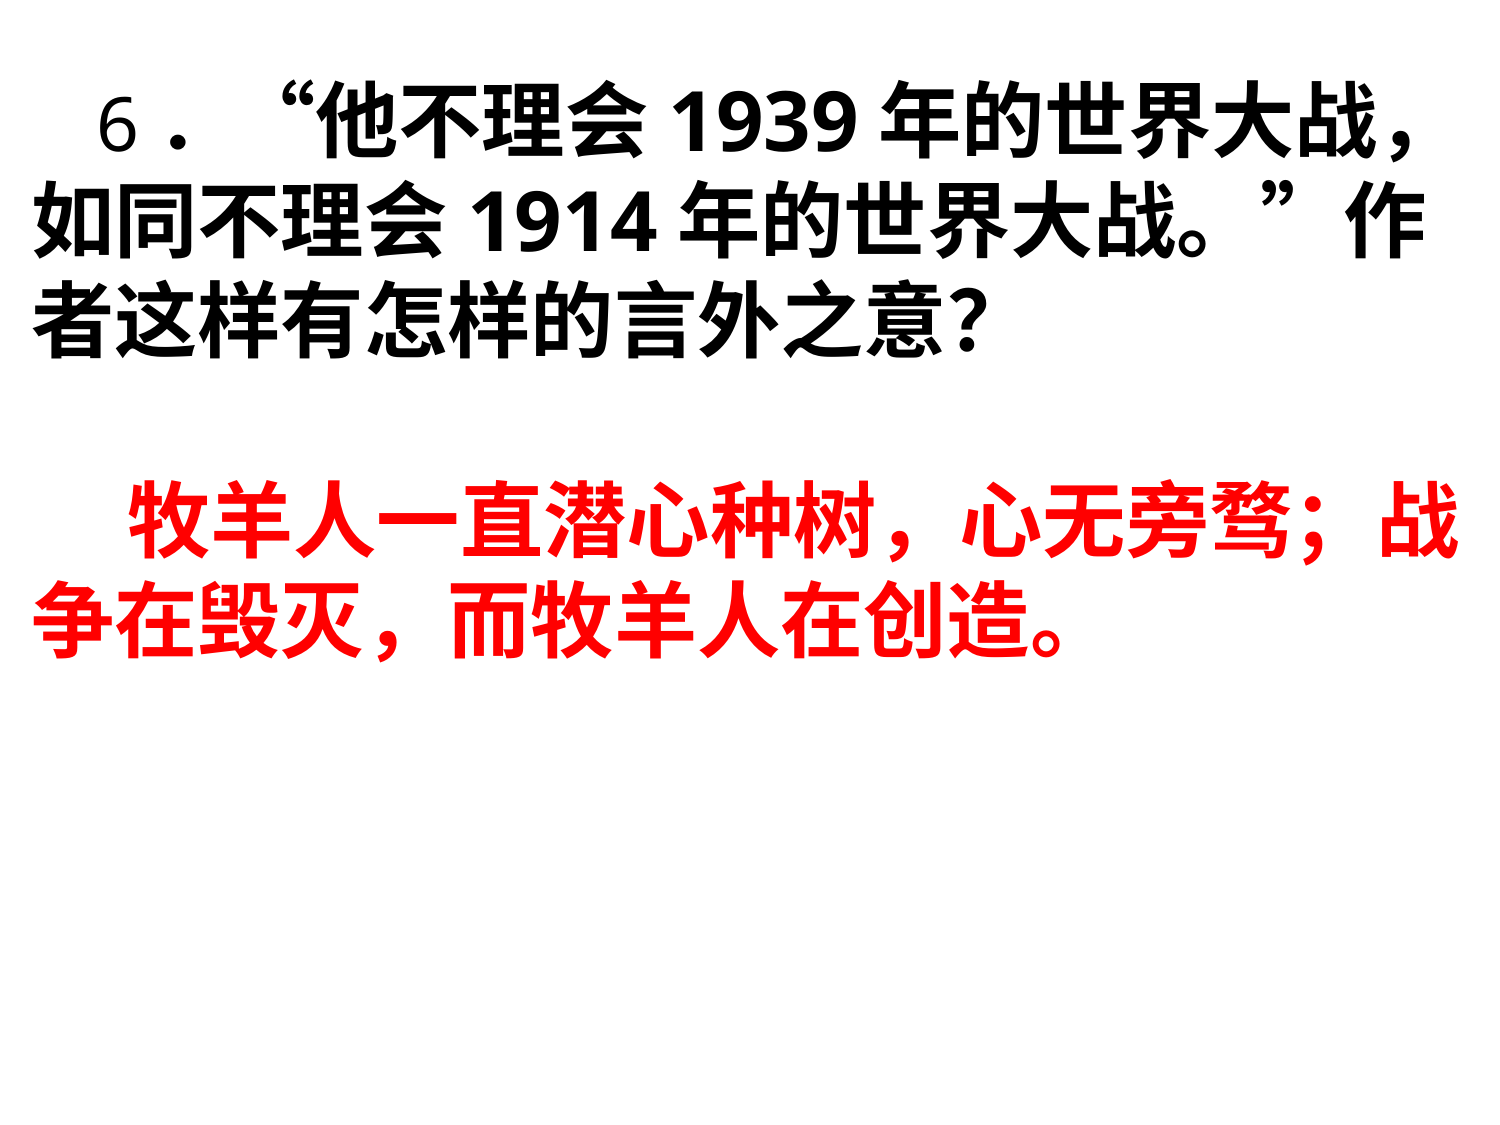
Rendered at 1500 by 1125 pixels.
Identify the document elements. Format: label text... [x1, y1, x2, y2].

text_box 6．“他不理会1939年的世界大战，如同不理会1914年的世界大战。”作者这样有怎样的言外之意？ 牧羊人一直潜心种树，心无旁骛；战争在毁灭，而牧羊人在创造。 [16, 60, 1475, 675]
